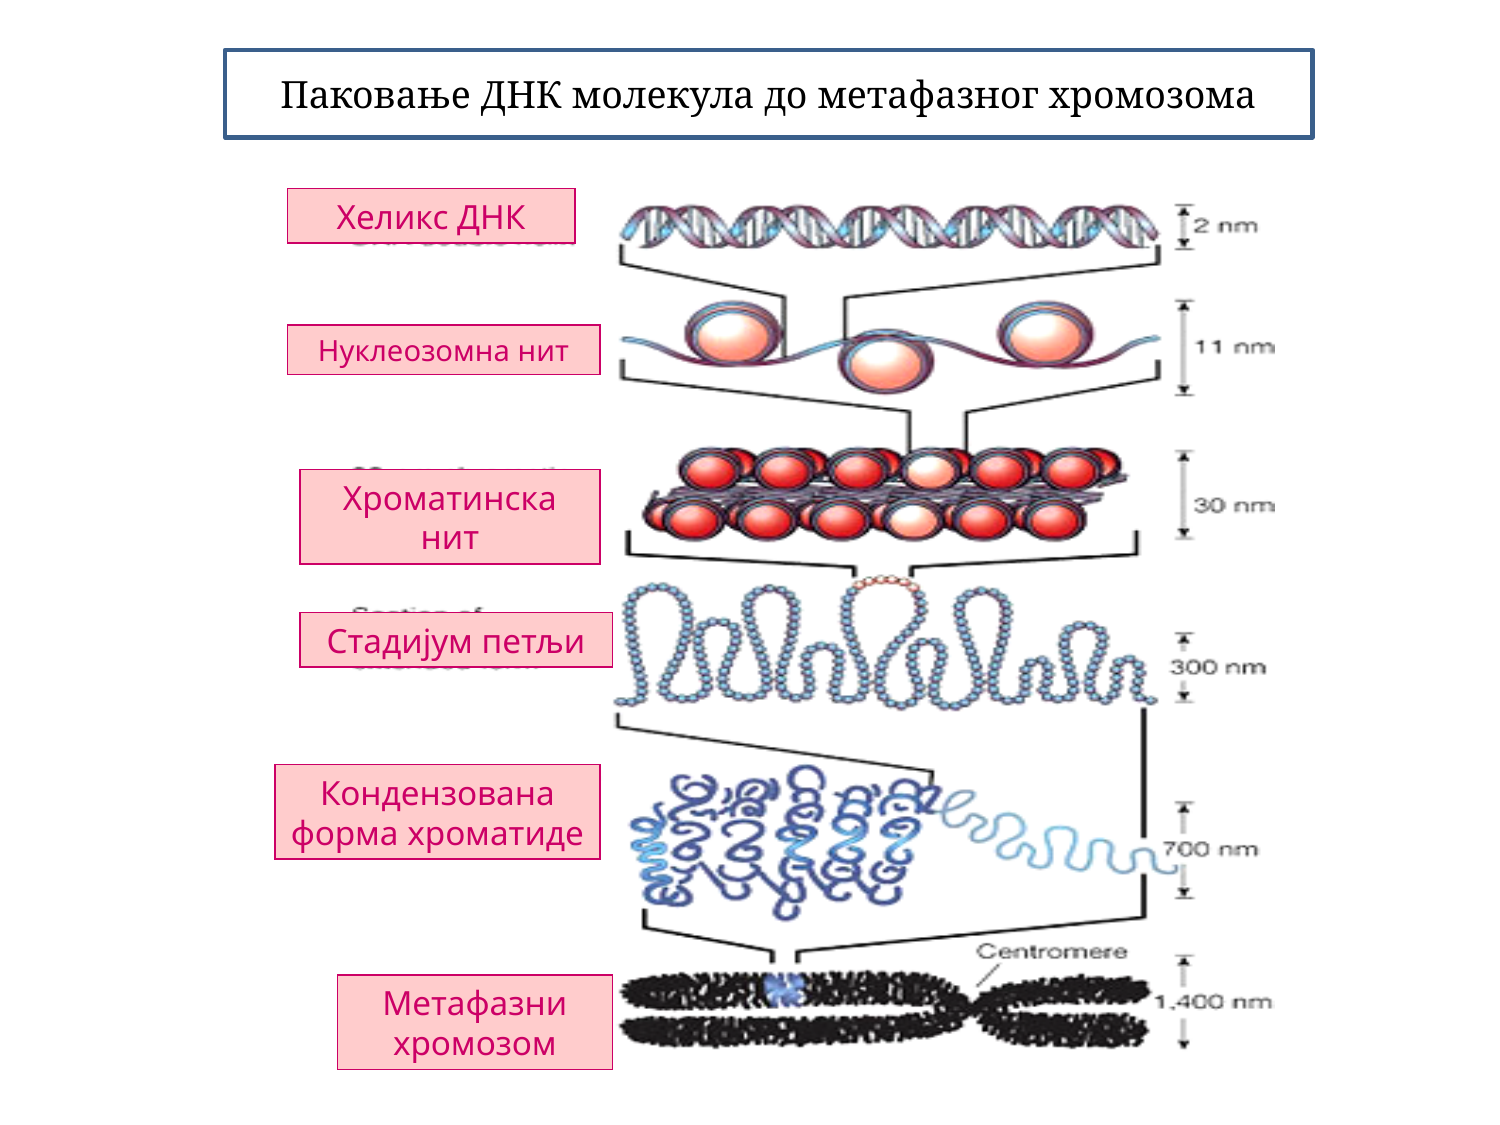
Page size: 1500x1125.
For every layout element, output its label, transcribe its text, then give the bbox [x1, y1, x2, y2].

text_box Хеликс ДНК [287, 188, 575, 244]
text_box Хроматинска нит [299, 469, 332, 565]
text_box Кондензована форма хроматиде [275, 764, 332, 860]
text_box Паковање ДНК молекула до метафазног хромозома [223, 48, 1315, 140]
text_box Нуклеозомна нит [287, 324, 332, 375]
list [337, 193, 1276, 1057]
text_box Стадијум петљи [299, 612, 332, 668]
text_box Метафазни хромозом [337, 1065, 613, 1070]
